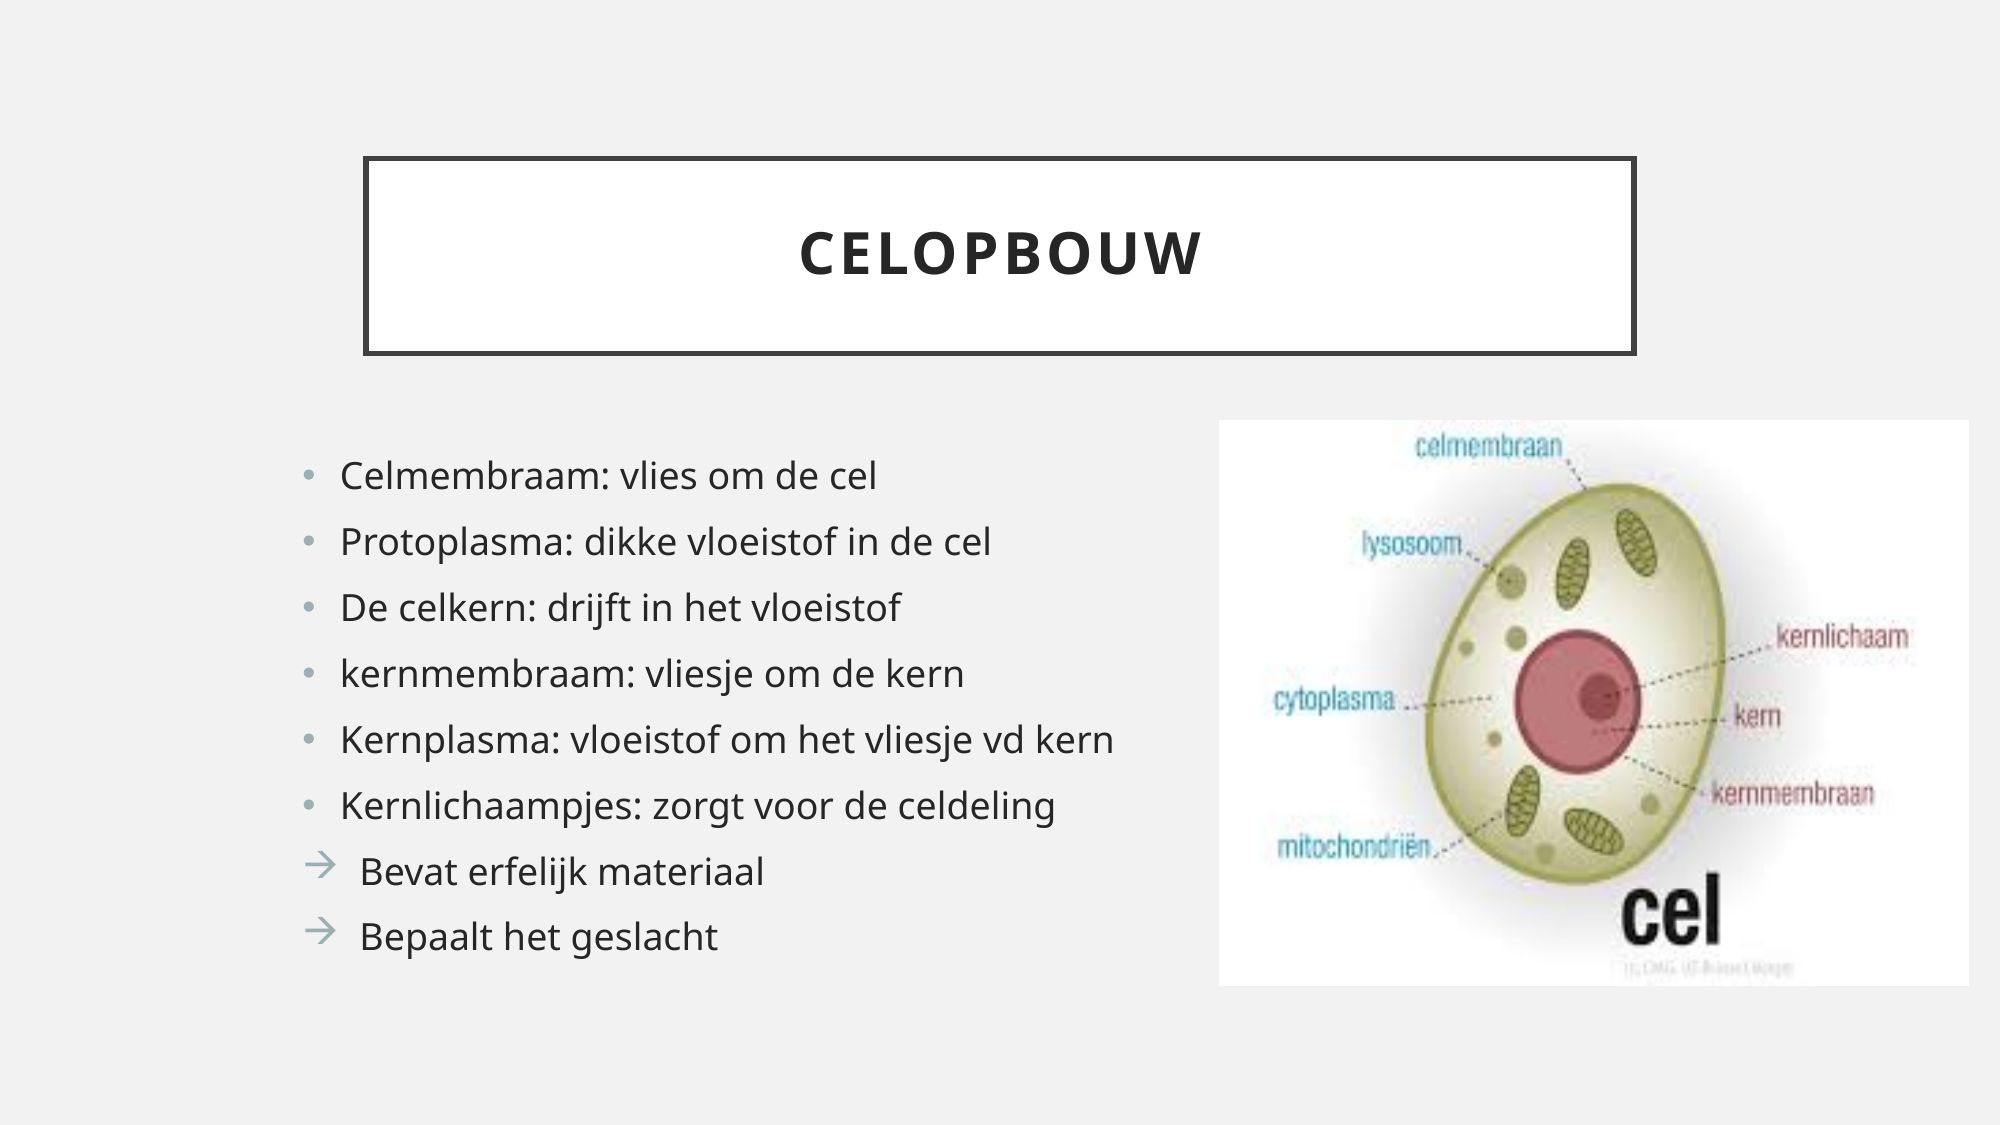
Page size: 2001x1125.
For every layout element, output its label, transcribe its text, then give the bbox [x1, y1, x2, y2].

picture [1219, 420, 1969, 986]
title Celopbouw [363, 156, 1637, 313]
list Celmembraam: vlies om de cel Protoplasma: dikke vloeistof in de cel De celkern: drijft in het vloeistof kernmembraam: vliesje om de kern Kernplasma: vloeistof om het vliesje vd kern Kernlichaampjes: zorgt voor de celdeling Bevat erfelijk materiaal Bepaalt het geslacht [287, 313, 1988, 1013]
